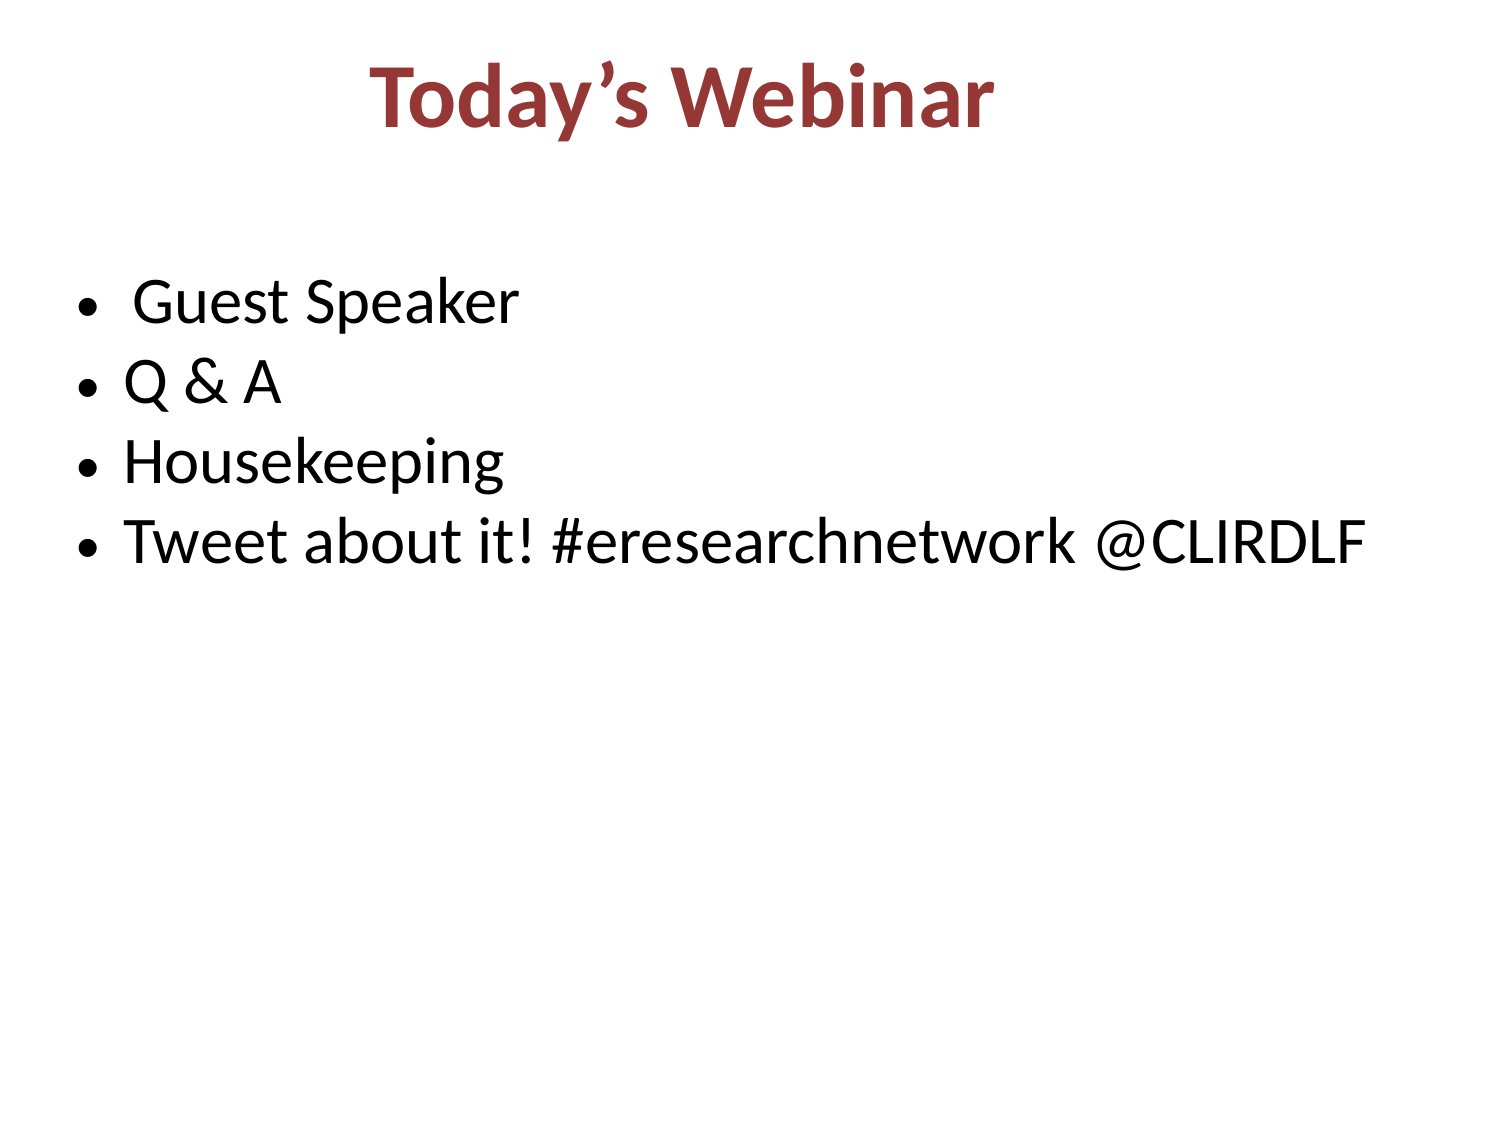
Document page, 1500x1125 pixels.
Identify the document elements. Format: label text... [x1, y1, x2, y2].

list Guest Speaker Q & A Housekeeping Tweet about it! #eresearchnetwork @CLIRDLF [61, 265, 1428, 1005]
title Today’s Webinar [0, 43, 1366, 167]
